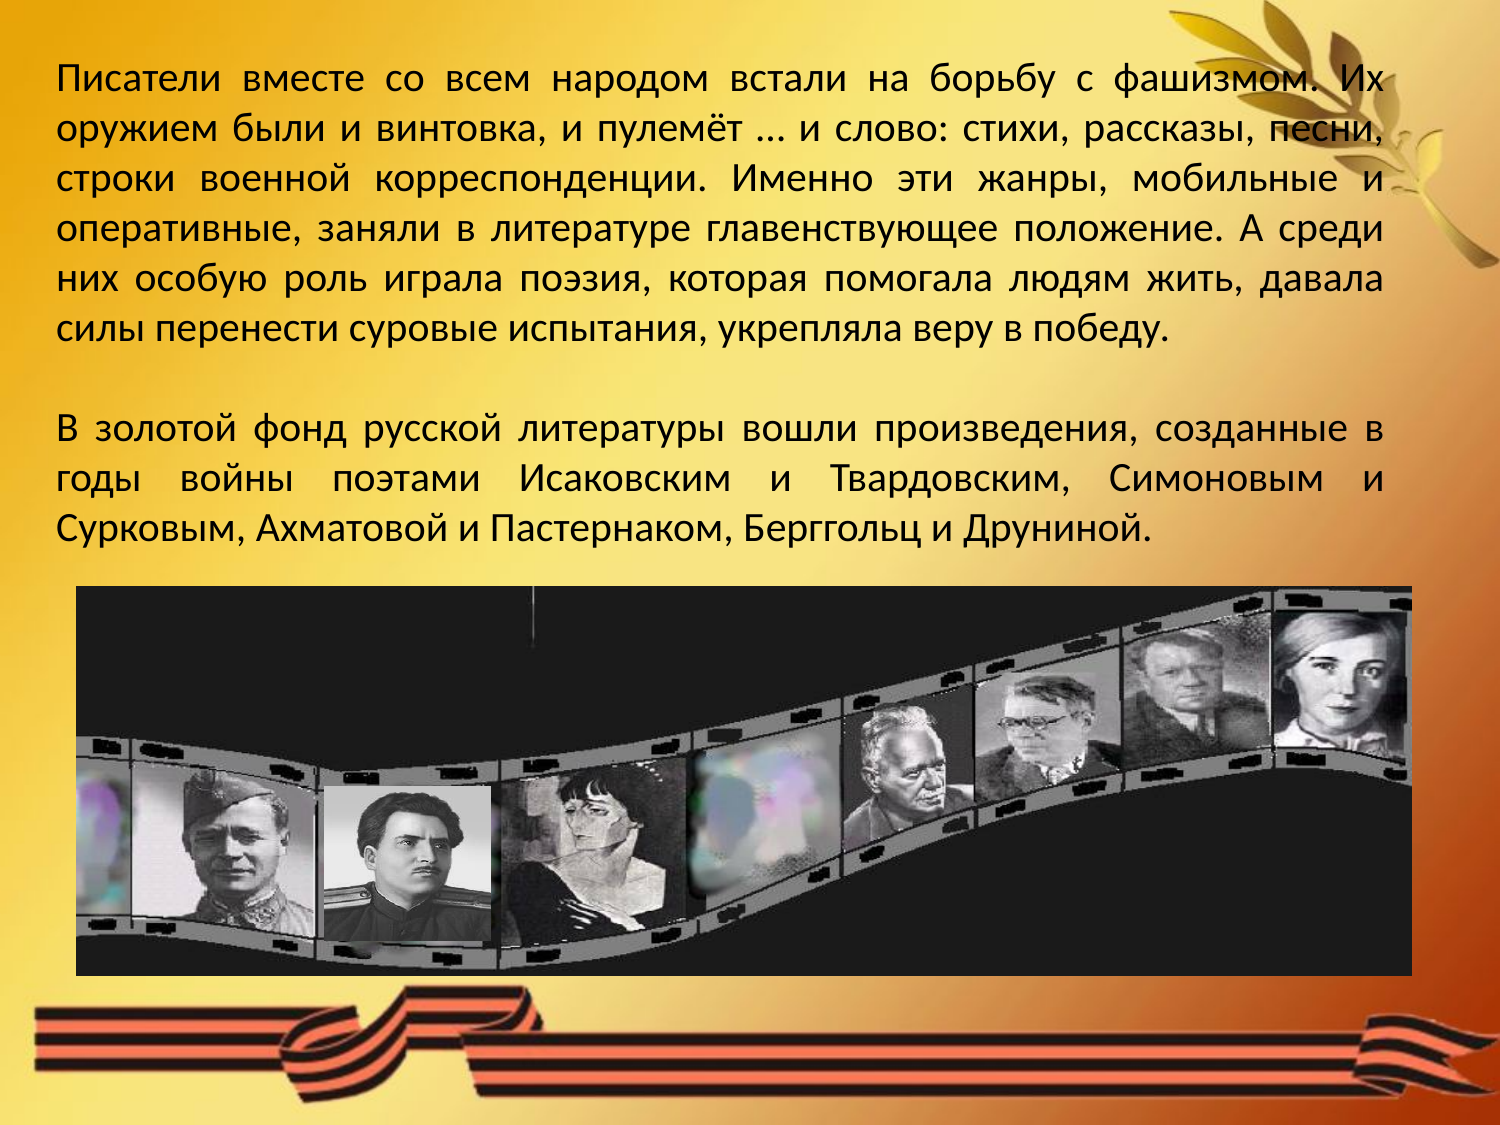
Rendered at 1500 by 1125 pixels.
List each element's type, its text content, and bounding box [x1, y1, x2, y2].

text_box Писатели вместе со всем народом встали на борьбу с фашизмом. Их оружием были и винтовка, и пулемёт … и слово: стихи, рассказы, песни, строки военной корреспонденции. Именно эти жанры, мобильные и оперативные, заняли в литературе главенствующее положение. А среди них особую роль играла поэзия, которая помогала людям жить, давала силы перенести суровые испытания, укрепляла веру в победу. В золотой фонд русской литературы вошли произведения, созданные в годы войны поэтами Исаковским и Твардовским, Симоновым и Сурковым, Ахматовой и Пастернаком, Берггольц и Друниной. [41, 42, 1400, 558]
picture [0, 0, 1500, 1125]
